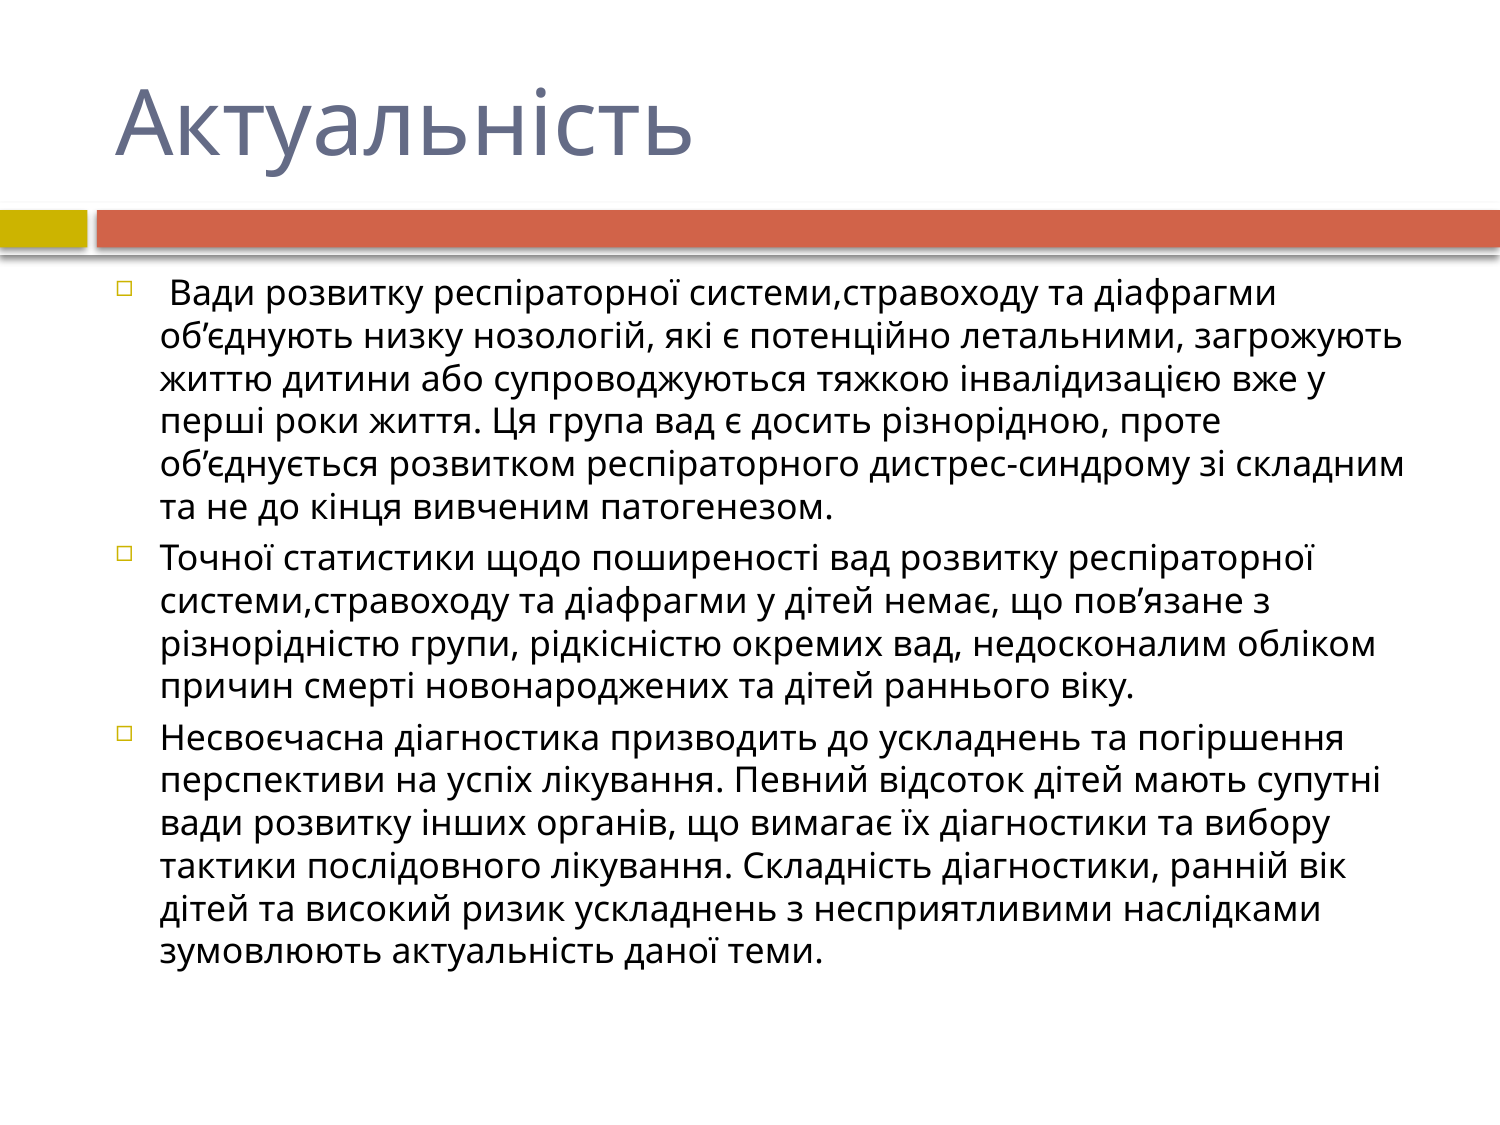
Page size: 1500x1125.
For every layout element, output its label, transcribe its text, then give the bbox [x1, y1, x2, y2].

list Вади розвитку респіраторної системи,стравоходу та діафрагми об’єднують низку нозологій, які є потенційно летальними, загрожують життю дитини або супроводжуються тяжкою інвалідизацією вже у перші роки життя. Ця група вад є досить різнорідною, проте об’єднується розвитком респіраторного дистрес-синдрому зі складним та не до кінця вивченим патогенезом. Точної статистики щодо поширеності вад розвитку респіраторної системи,стравоходу та діафрагми у дітей немає, що пов’язане з різнорідністю групи, рідкісністю окремих вад, недосконалим обліком причин смерті новонароджених та дітей раннього віку. Несвоєчасна діагностика призводить до ускладнень та погіршення перспективи на успіх лікування. Певний відсоток дітей мають супутні вади розвитку інших органів, що вимагає їх діагностики та вибору тактики послідовного лікування. Складність діагностики, ранній вік дітей та високий ризик ускладнень з несприятливими наслідками зумовлюють актуальність даної теми. [100, 262, 1438, 1000]
title Актуальність [100, 37, 1438, 200]
